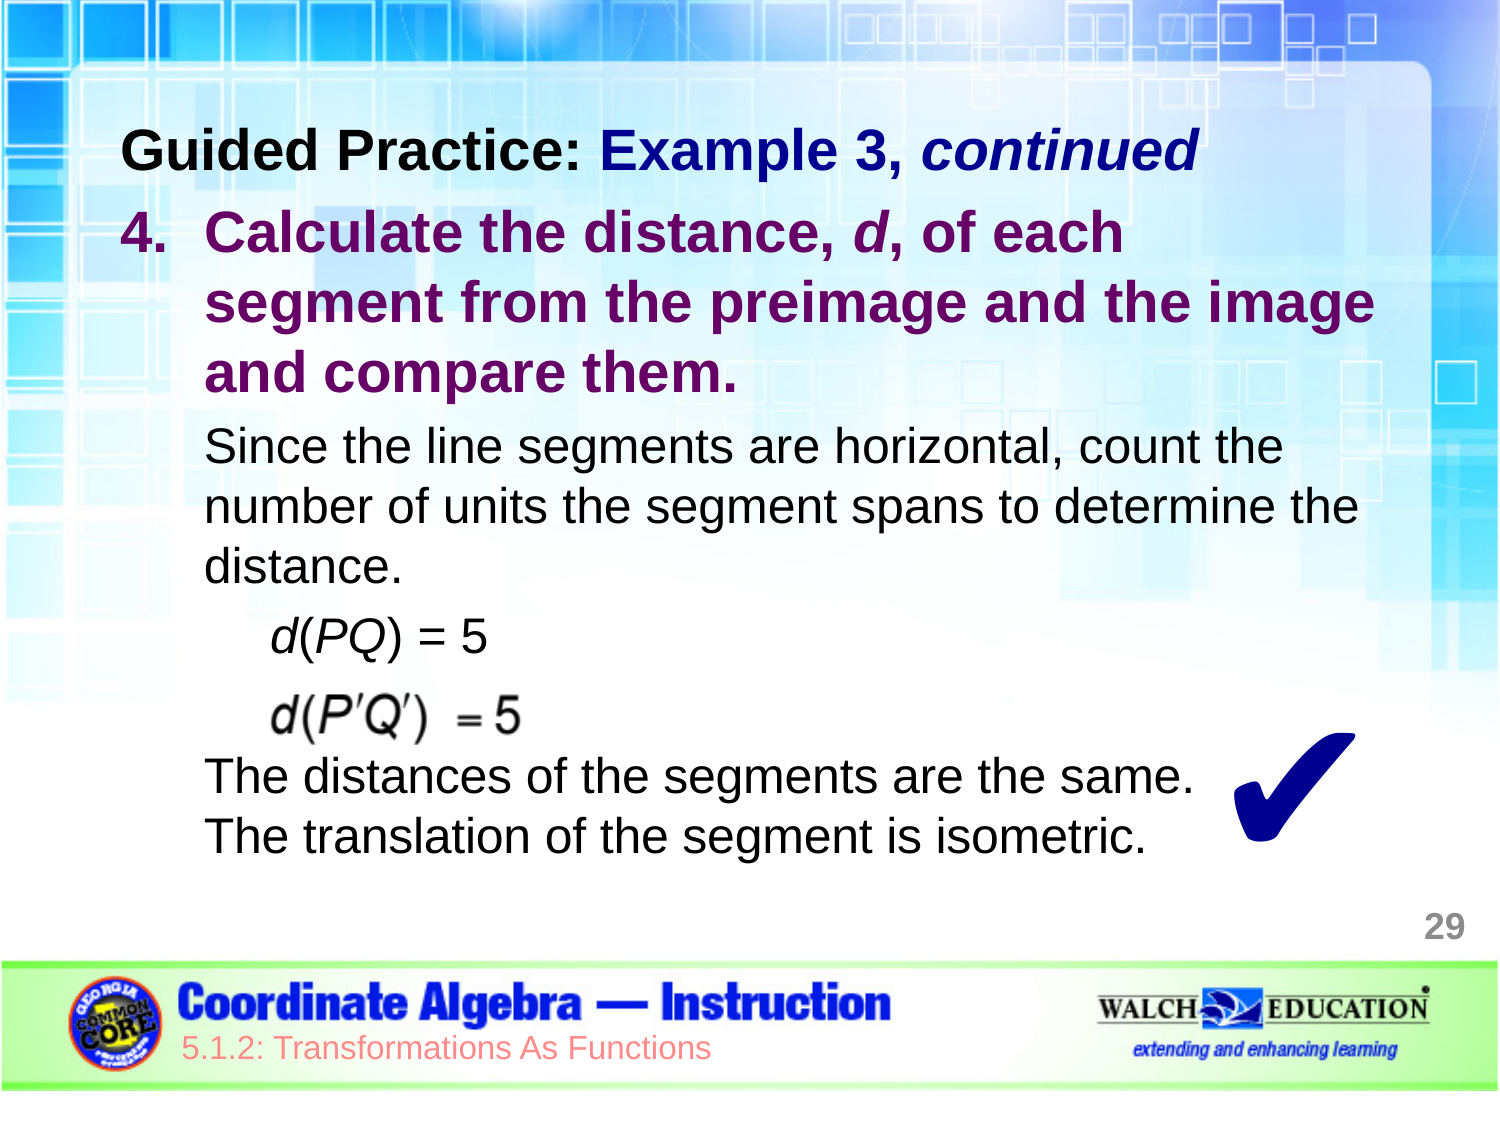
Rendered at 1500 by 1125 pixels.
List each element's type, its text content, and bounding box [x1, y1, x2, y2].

subtitle Guided Practice: Example 3, continued Calculate the distance, d, of each segment from the preimage and the image and compare them. Since the line segments are horizontal, count the number of units the segment spans to determine the distance. d(PQ) = 5 The distances of the segments are the same. The translation of the segment is isometric. [105, 105, 1394, 925]
footer 5.1.2: Transformations As Functions [166, 1024, 1080, 1069]
slide_number 29 [1361, 901, 1481, 949]
picture [1, 0, 1500, 1091]
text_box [267, 688, 523, 746]
text_box ✔ [1128, 651, 1394, 907]
